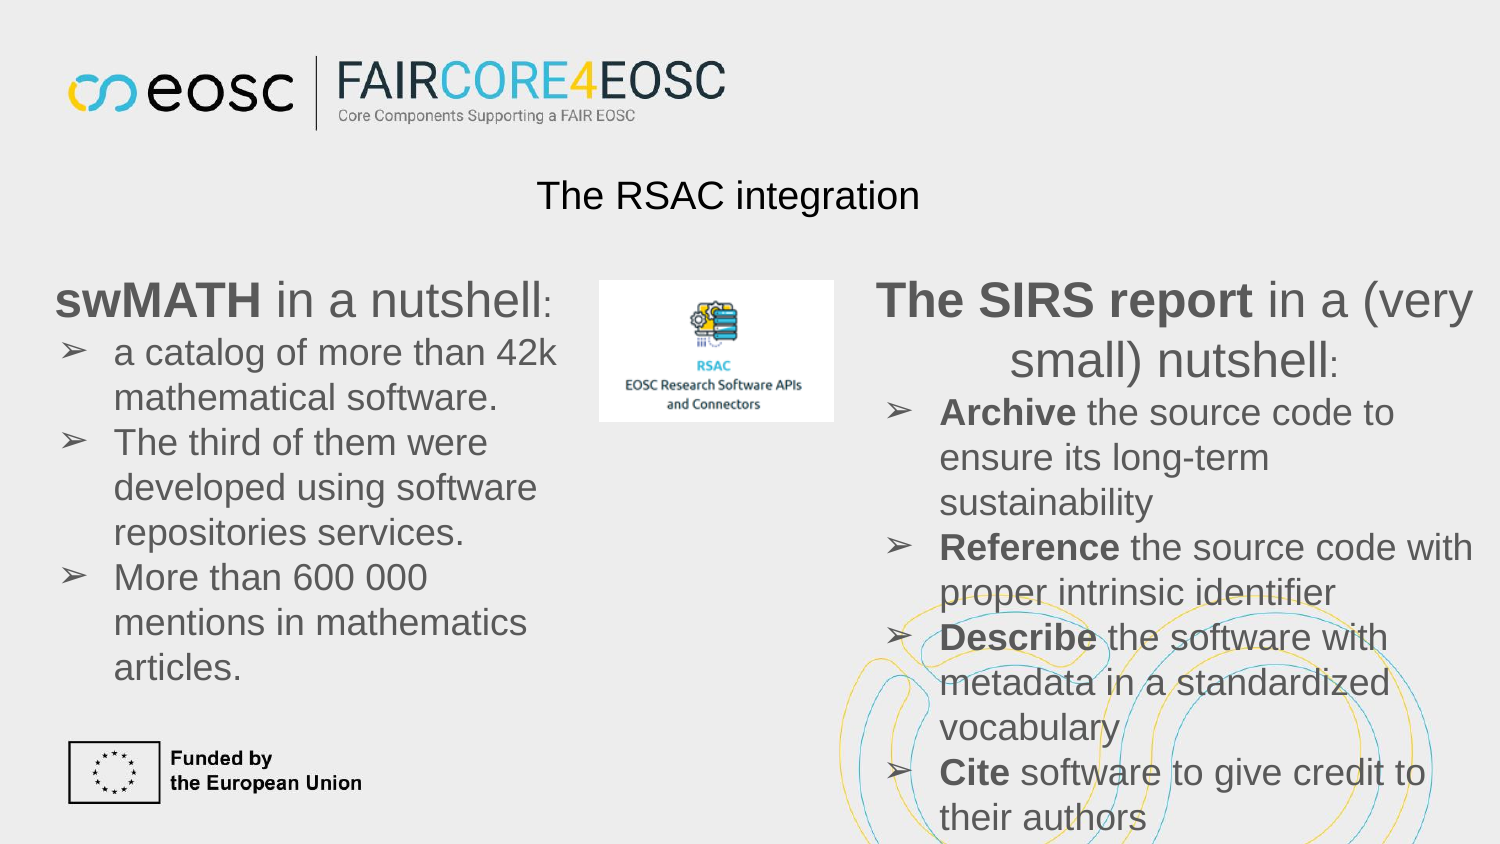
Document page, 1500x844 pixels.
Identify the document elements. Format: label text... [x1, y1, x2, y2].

text_box swMATH in a nutshell: a catalog of more than 42k mathematical software. The third of them were developed using software repositories services. More than 600 000 mentions in mathematics articles. [23, 252, 584, 764]
picture [0, 0, 1500, 844]
title The RSAC integration [58, 158, 1398, 233]
text_box The SIRS report in a (very small) nutshell: Archive the source code to ensure its long-term sustainability Reference the source code with proper intrinsic identifier Describe the software with metadata in a standardized vocabulary Cite software to give credit to their authors [849, 252, 1500, 828]
